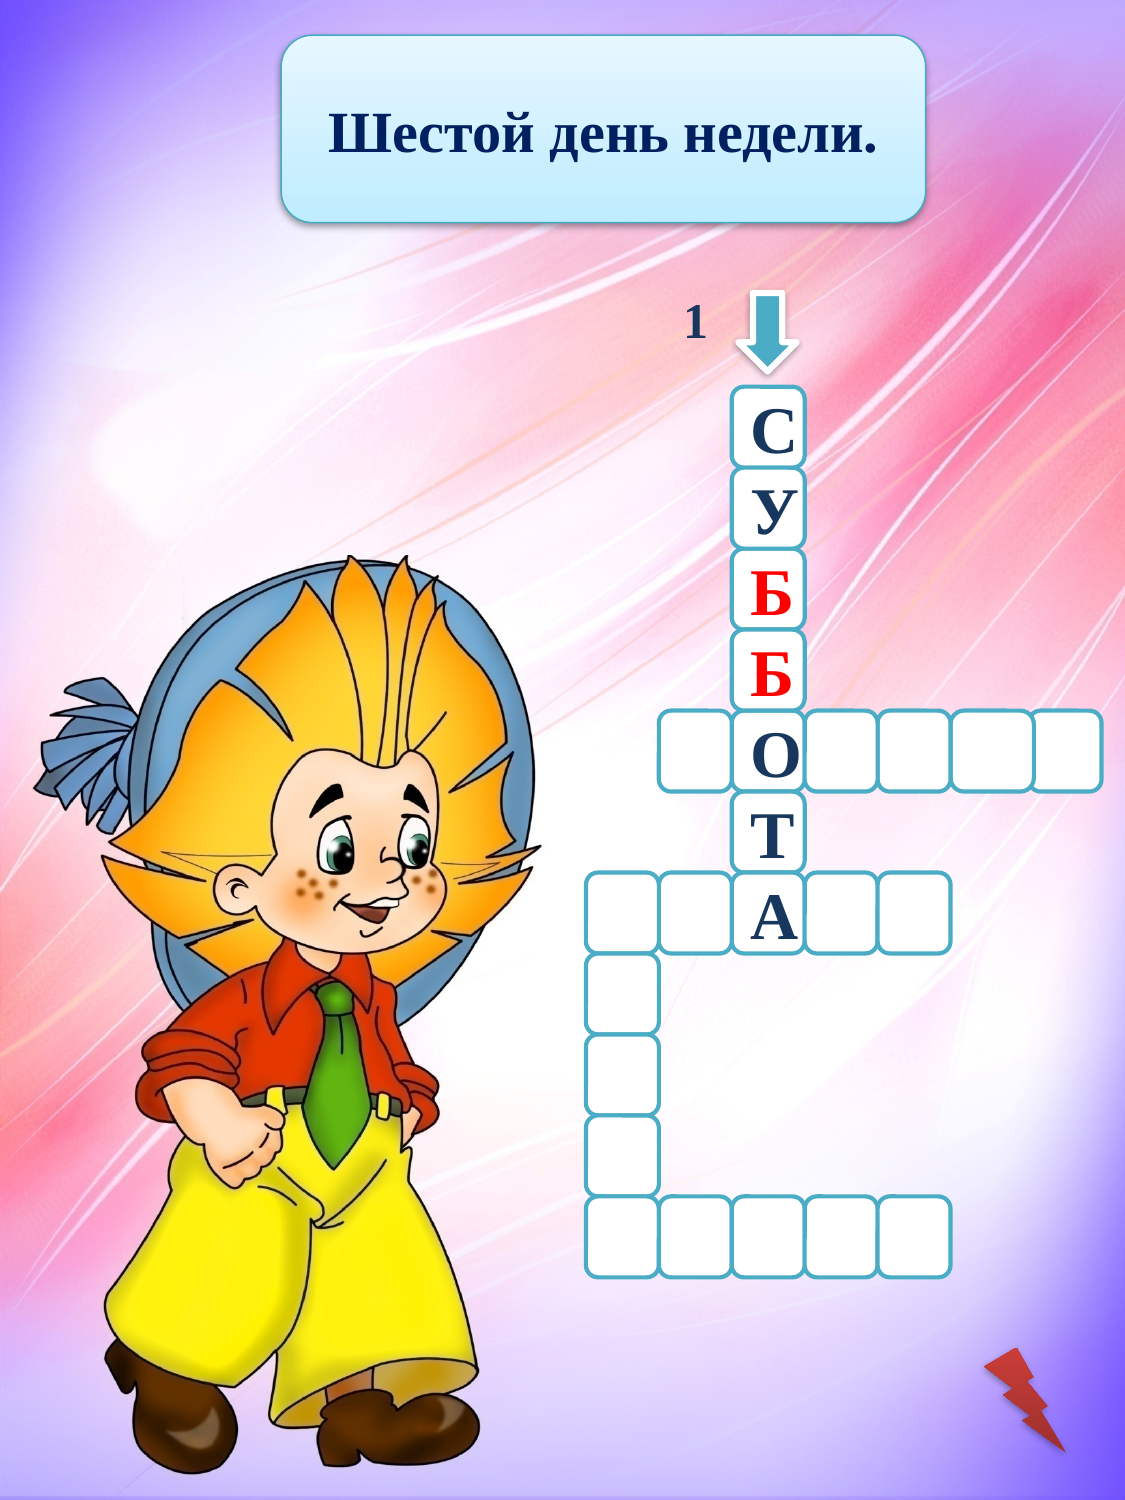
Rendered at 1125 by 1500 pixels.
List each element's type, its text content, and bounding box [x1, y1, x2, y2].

text_box [802, 1194, 877, 1280]
text_box [656, 1194, 732, 1280]
picture [0, 0, 1125, 1500]
text_box [583, 951, 661, 1034]
text_box Б [729, 549, 807, 629]
text_box А [732, 870, 804, 956]
text_box [583, 1113, 661, 1196]
text_box О [732, 711, 804, 791]
text_box [729, 1194, 804, 1280]
text_box [875, 870, 953, 956]
text_box [583, 870, 661, 953]
text_box [1031, 708, 1104, 794]
text_box Б [729, 627, 807, 713]
text_box [656, 708, 734, 794]
text_box 1 [668, 281, 724, 356]
text_box [659, 870, 734, 956]
text_box [647, 0, 774, 115]
text_box Шестой день недели. [280, 34, 927, 224]
text_box [875, 1194, 953, 1280]
text_box У [729, 465, 807, 551]
text_box [802, 870, 877, 956]
text_box [735, 289, 800, 375]
text_box [583, 1032, 661, 1115]
text_box [583, 1194, 659, 1280]
text_box [984, 1347, 1067, 1454]
text_box С [729, 384, 807, 468]
text_box [802, 708, 880, 794]
text_box [878, 708, 953, 794]
text_box Т [729, 789, 807, 872]
text_box [951, 708, 1036, 794]
